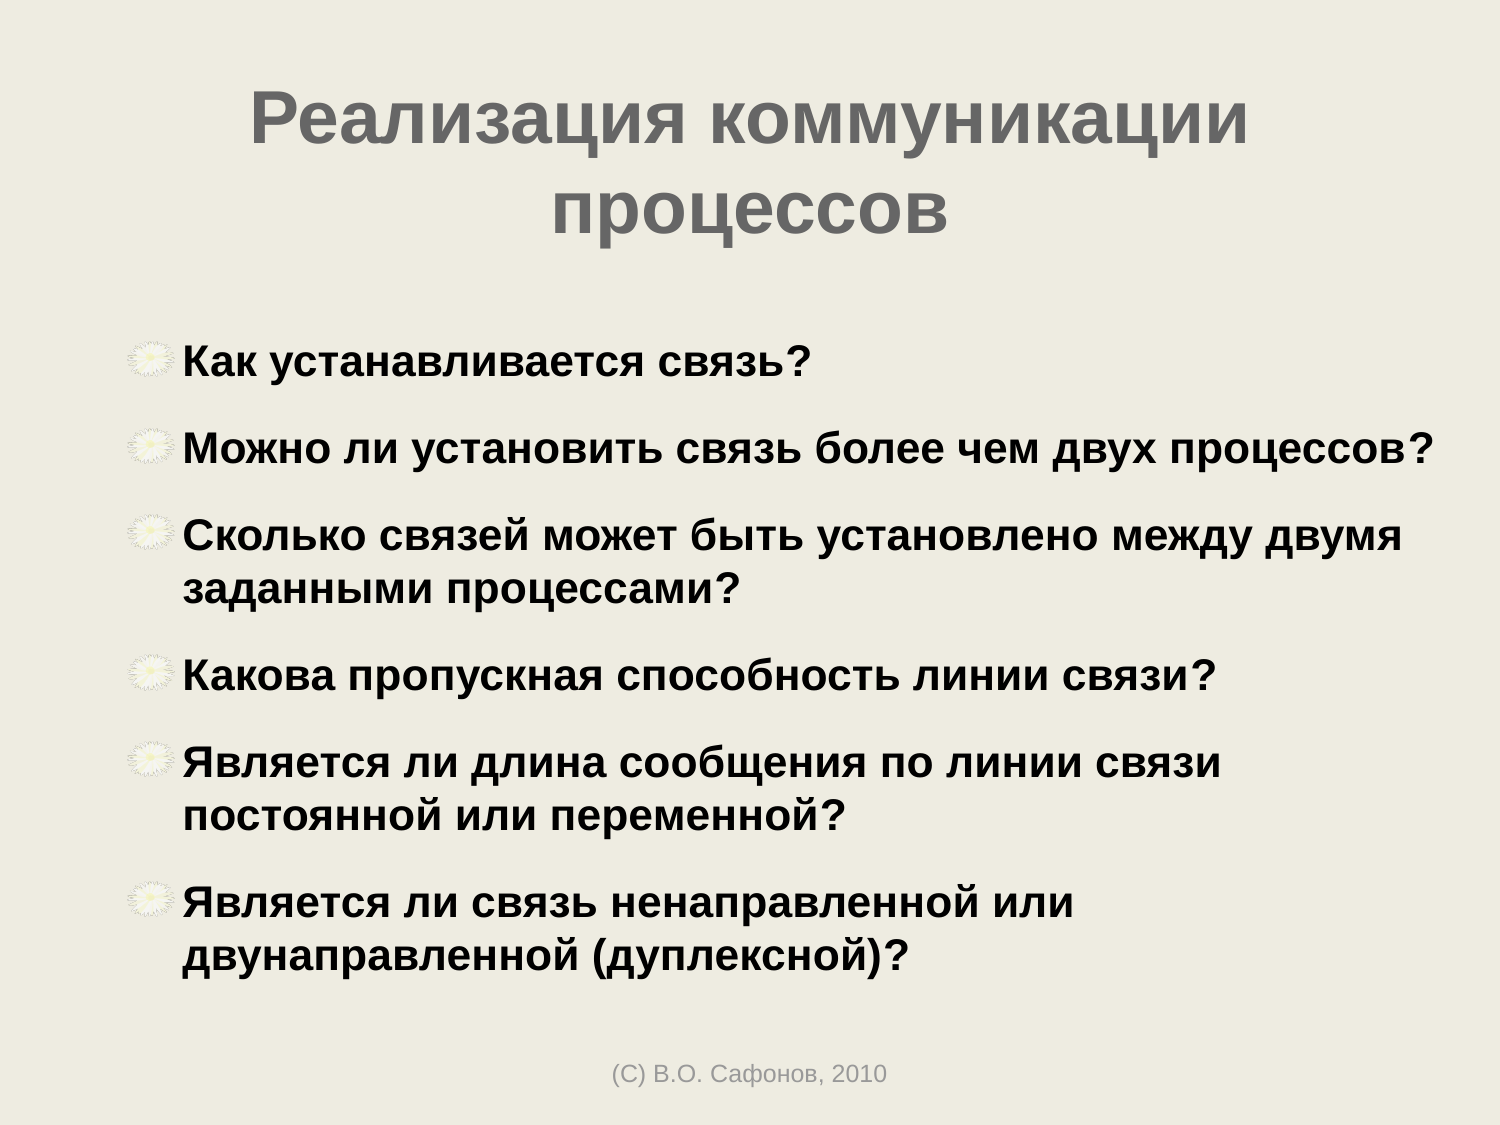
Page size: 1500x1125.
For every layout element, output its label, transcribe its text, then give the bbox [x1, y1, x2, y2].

list Как устанавливается связь? Можно ли установить связь более чем двух процессов? Сколько связей может быть установлено между двумя заданными процессами? Какова пропускная способность линии связи? Является ли длина сообщения по линии связи постоянной или переменной? Является ли связь ненаправленной или двунаправленной (дуплексной)? [112, 324, 1463, 1025]
picture [127, 881, 175, 917]
footer (C) В.О. Сафонов, 2010 [512, 1042, 988, 1103]
title Реализация коммуникации процессов [74, 49, 1426, 268]
picture [127, 654, 175, 691]
picture [127, 741, 175, 777]
picture [127, 341, 175, 377]
picture [127, 428, 175, 464]
picture [127, 514, 175, 550]
